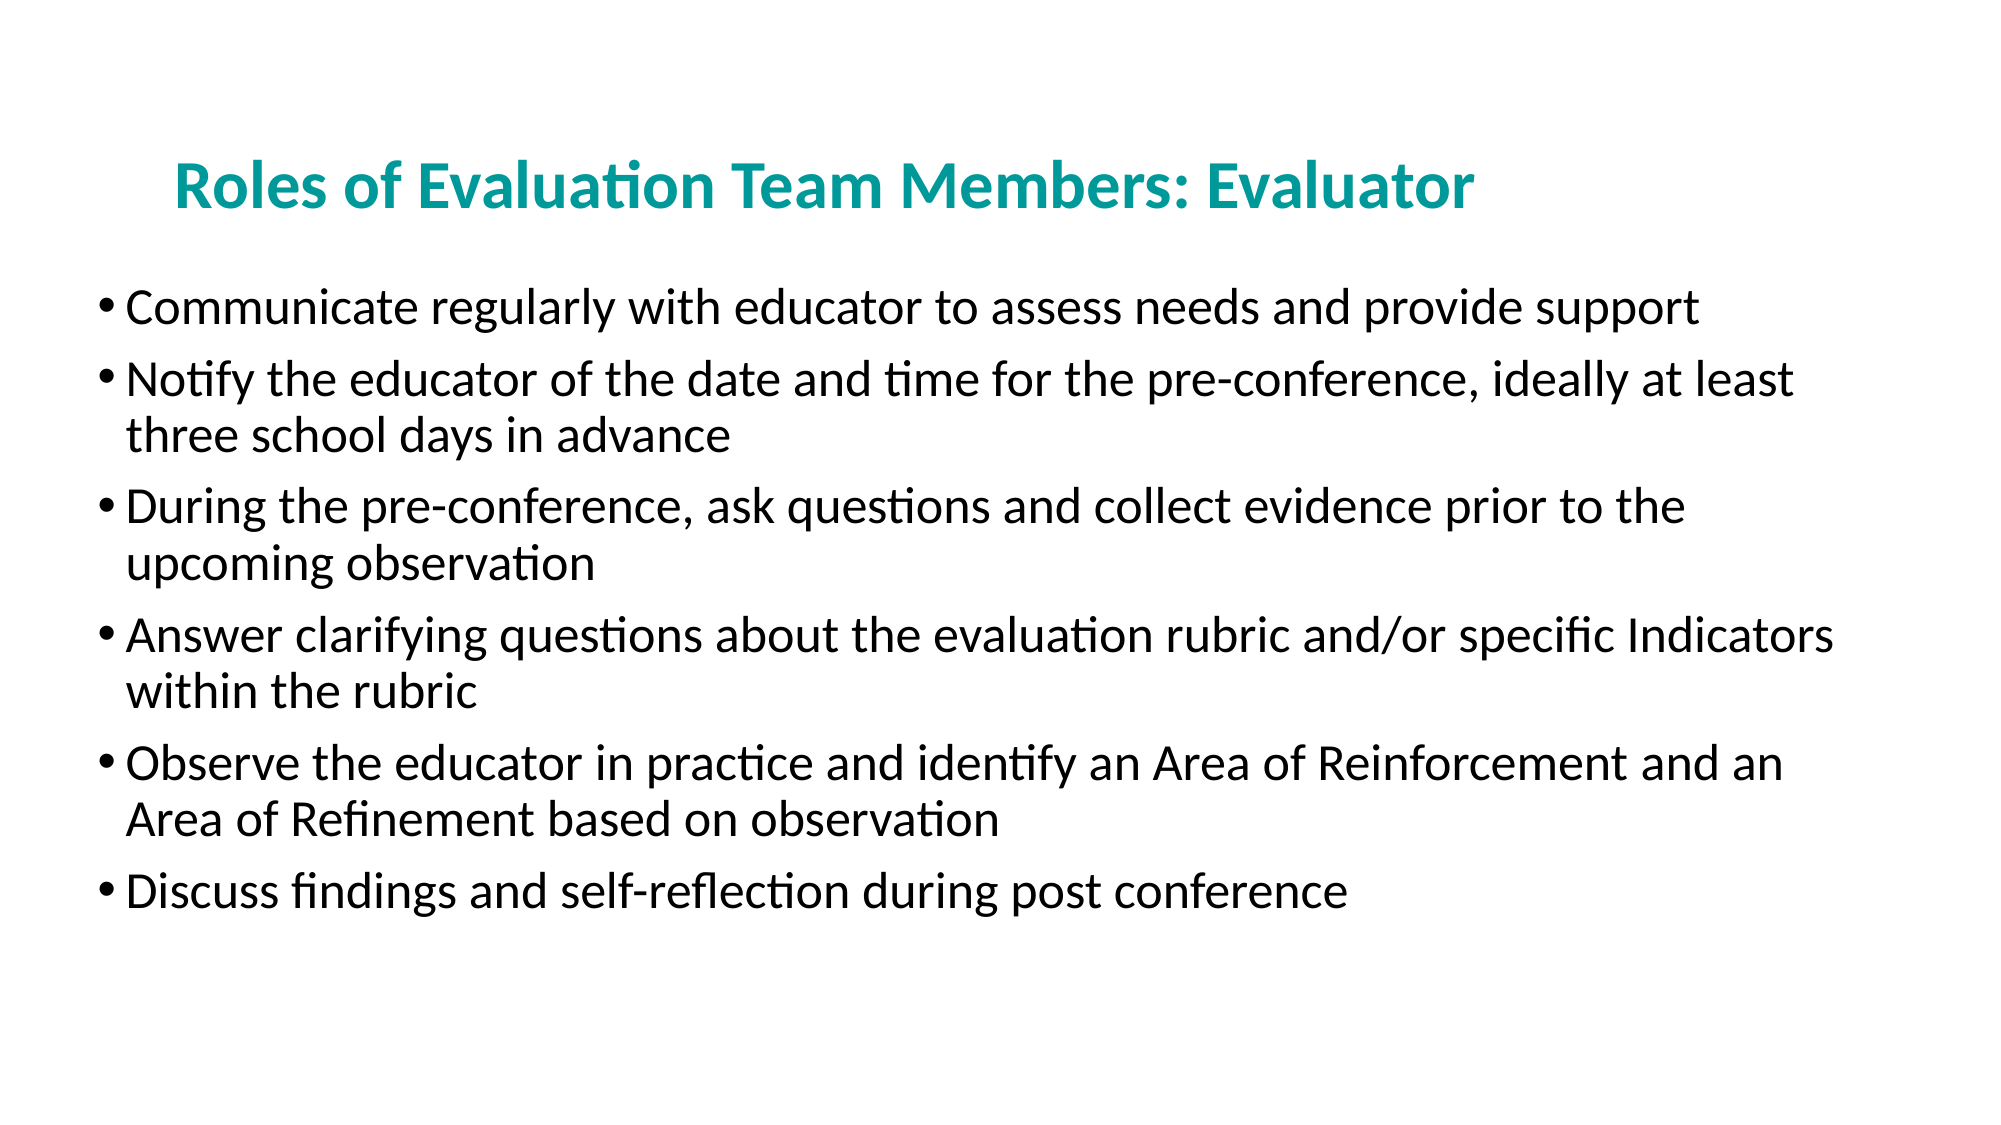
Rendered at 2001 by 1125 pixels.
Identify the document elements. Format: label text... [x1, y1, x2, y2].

title Roles of Evaluation Team Members: Evaluator [160, 133, 1886, 240]
list Communicate regularly with educator to assess needs and provide support Notify the educator of the date and time for the pre-conference, ideally at least three school days in advance During the pre-conference, ask questions and collect evidence prior to the upcoming observation Answer clarifying questions about the evaluation rubric and/or specific Indicators within the rubric Observe the educator in practice and identify an Area of Reinforcement and an Area of Refinement based on observation Discuss findings and self-reflection during post conference [82, 271, 1863, 954]
